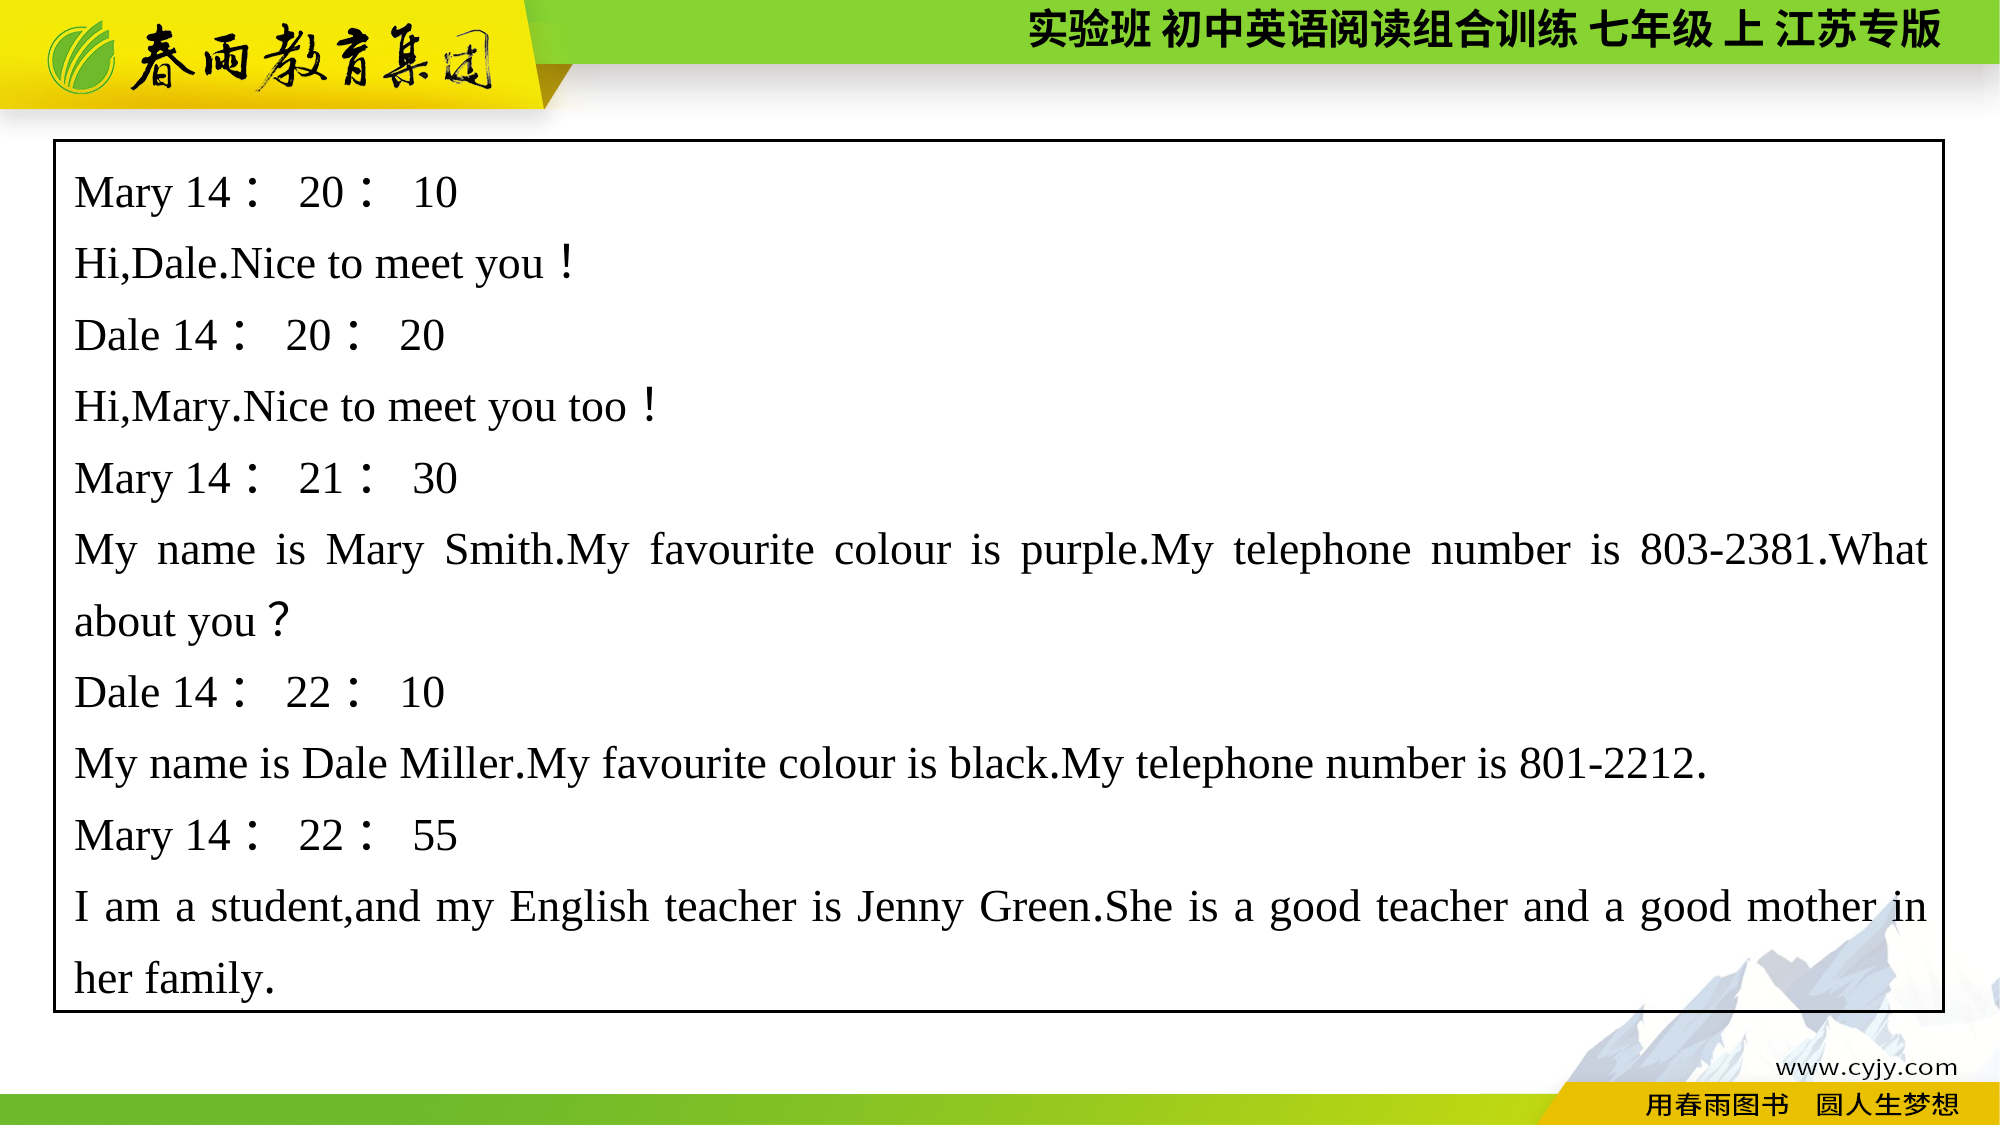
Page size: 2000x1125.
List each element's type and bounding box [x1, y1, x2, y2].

picture [0, 0, 2000, 1125]
text_box [54, 140, 1944, 1012]
